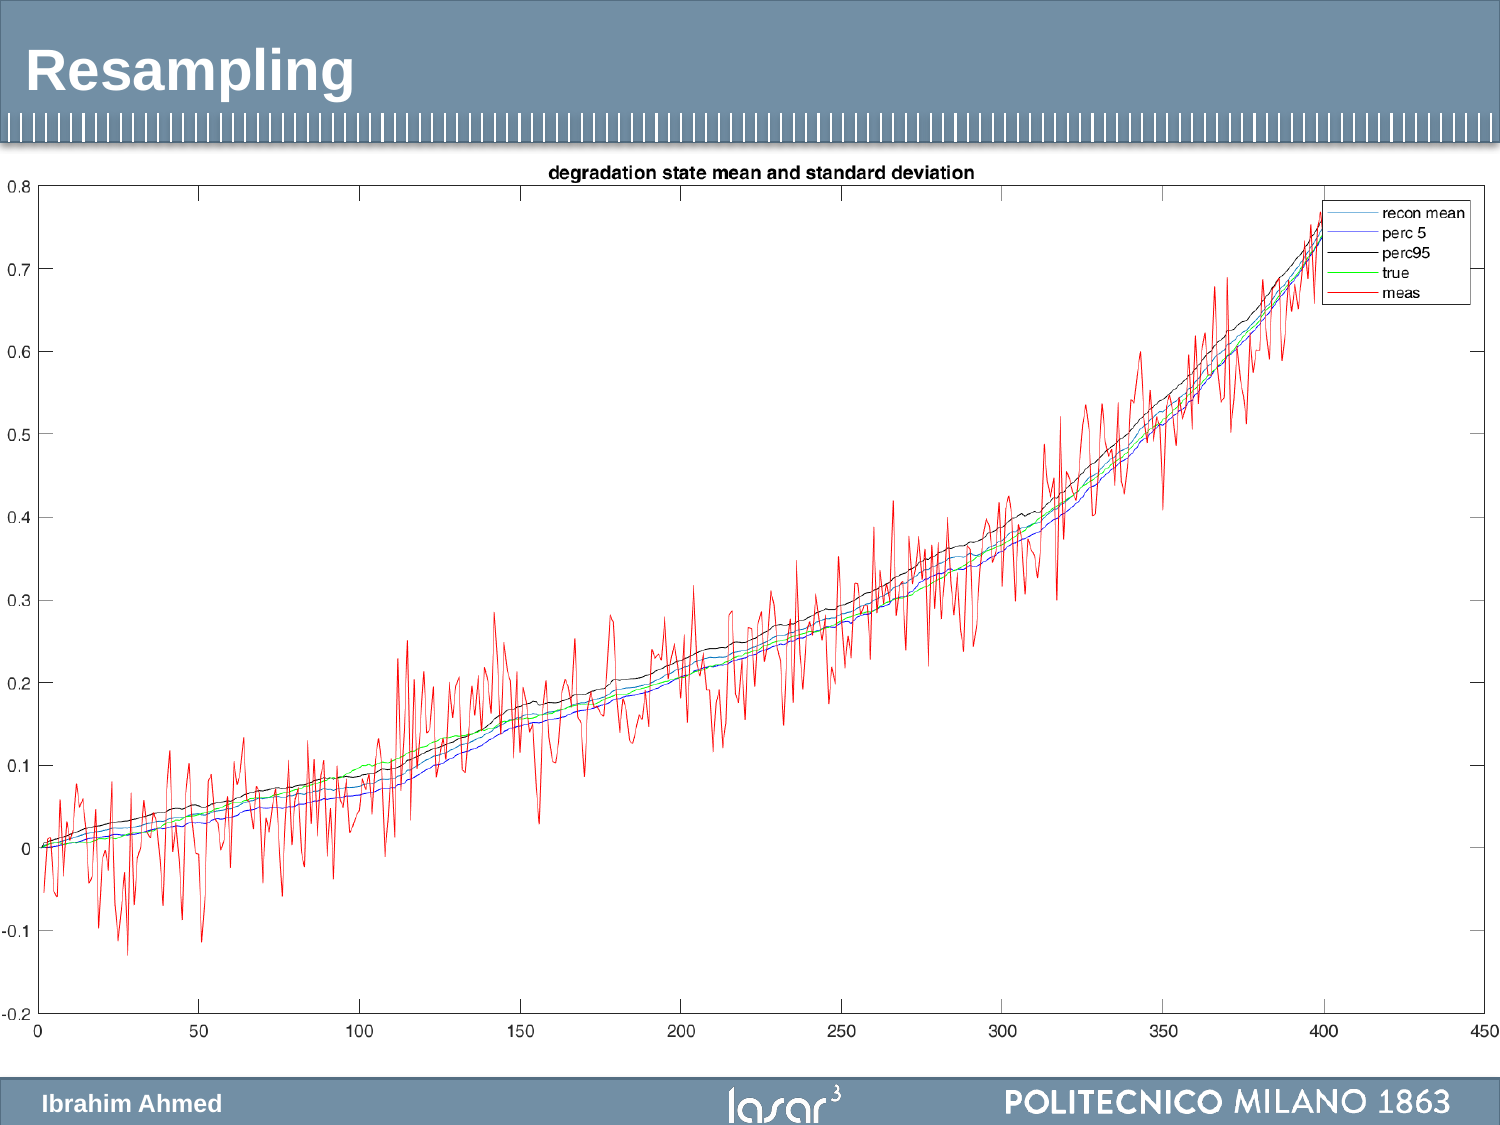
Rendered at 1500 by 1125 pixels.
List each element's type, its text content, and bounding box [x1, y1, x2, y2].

title Resampling [25, 0, 1434, 143]
picture [729, 1084, 841, 1123]
picture [0, 163, 1500, 1039]
picture [0, 1074, 1500, 1125]
